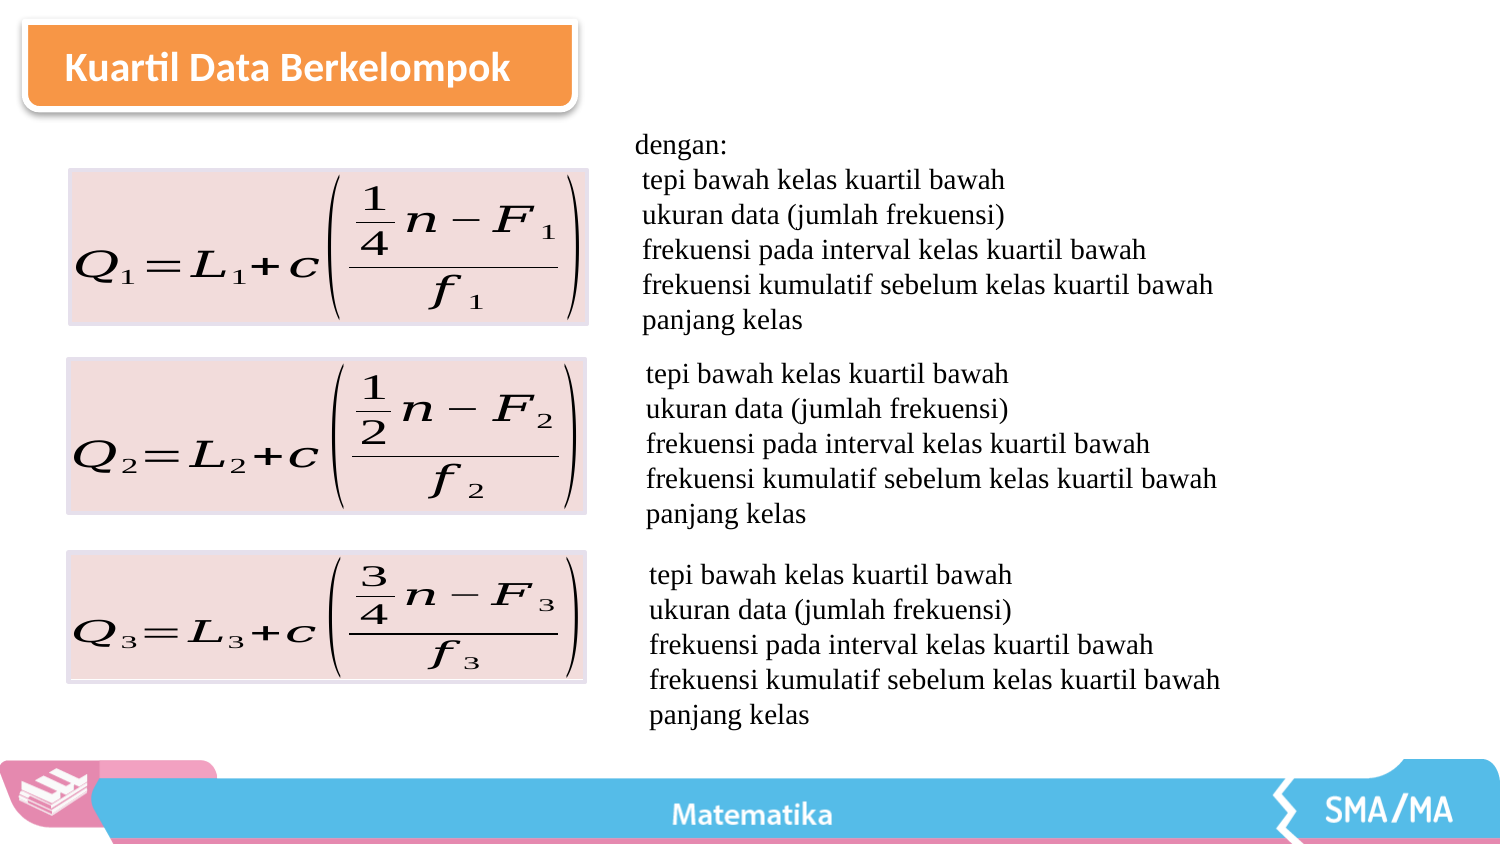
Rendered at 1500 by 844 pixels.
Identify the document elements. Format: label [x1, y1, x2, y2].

picture [0, 759, 1500, 844]
text_box [24, 21, 576, 110]
